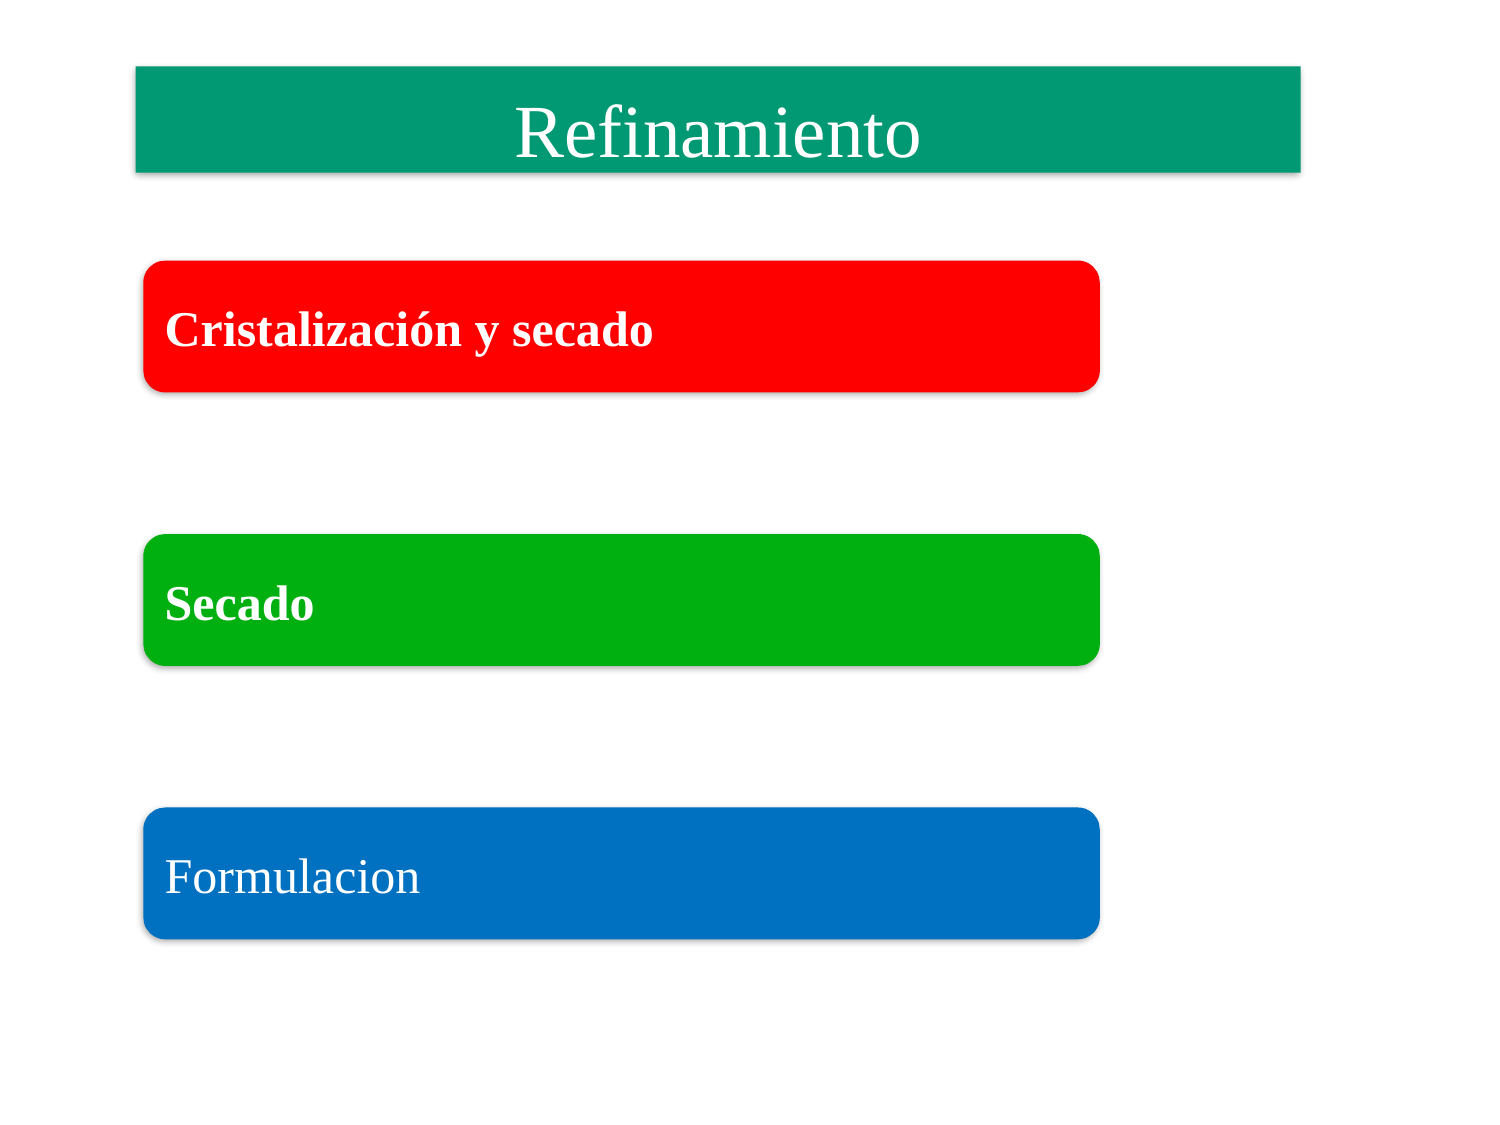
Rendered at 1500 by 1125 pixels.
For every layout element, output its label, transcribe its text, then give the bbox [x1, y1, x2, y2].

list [74, 245, 1442, 1067]
text_box Refinamiento [135, 66, 1301, 173]
